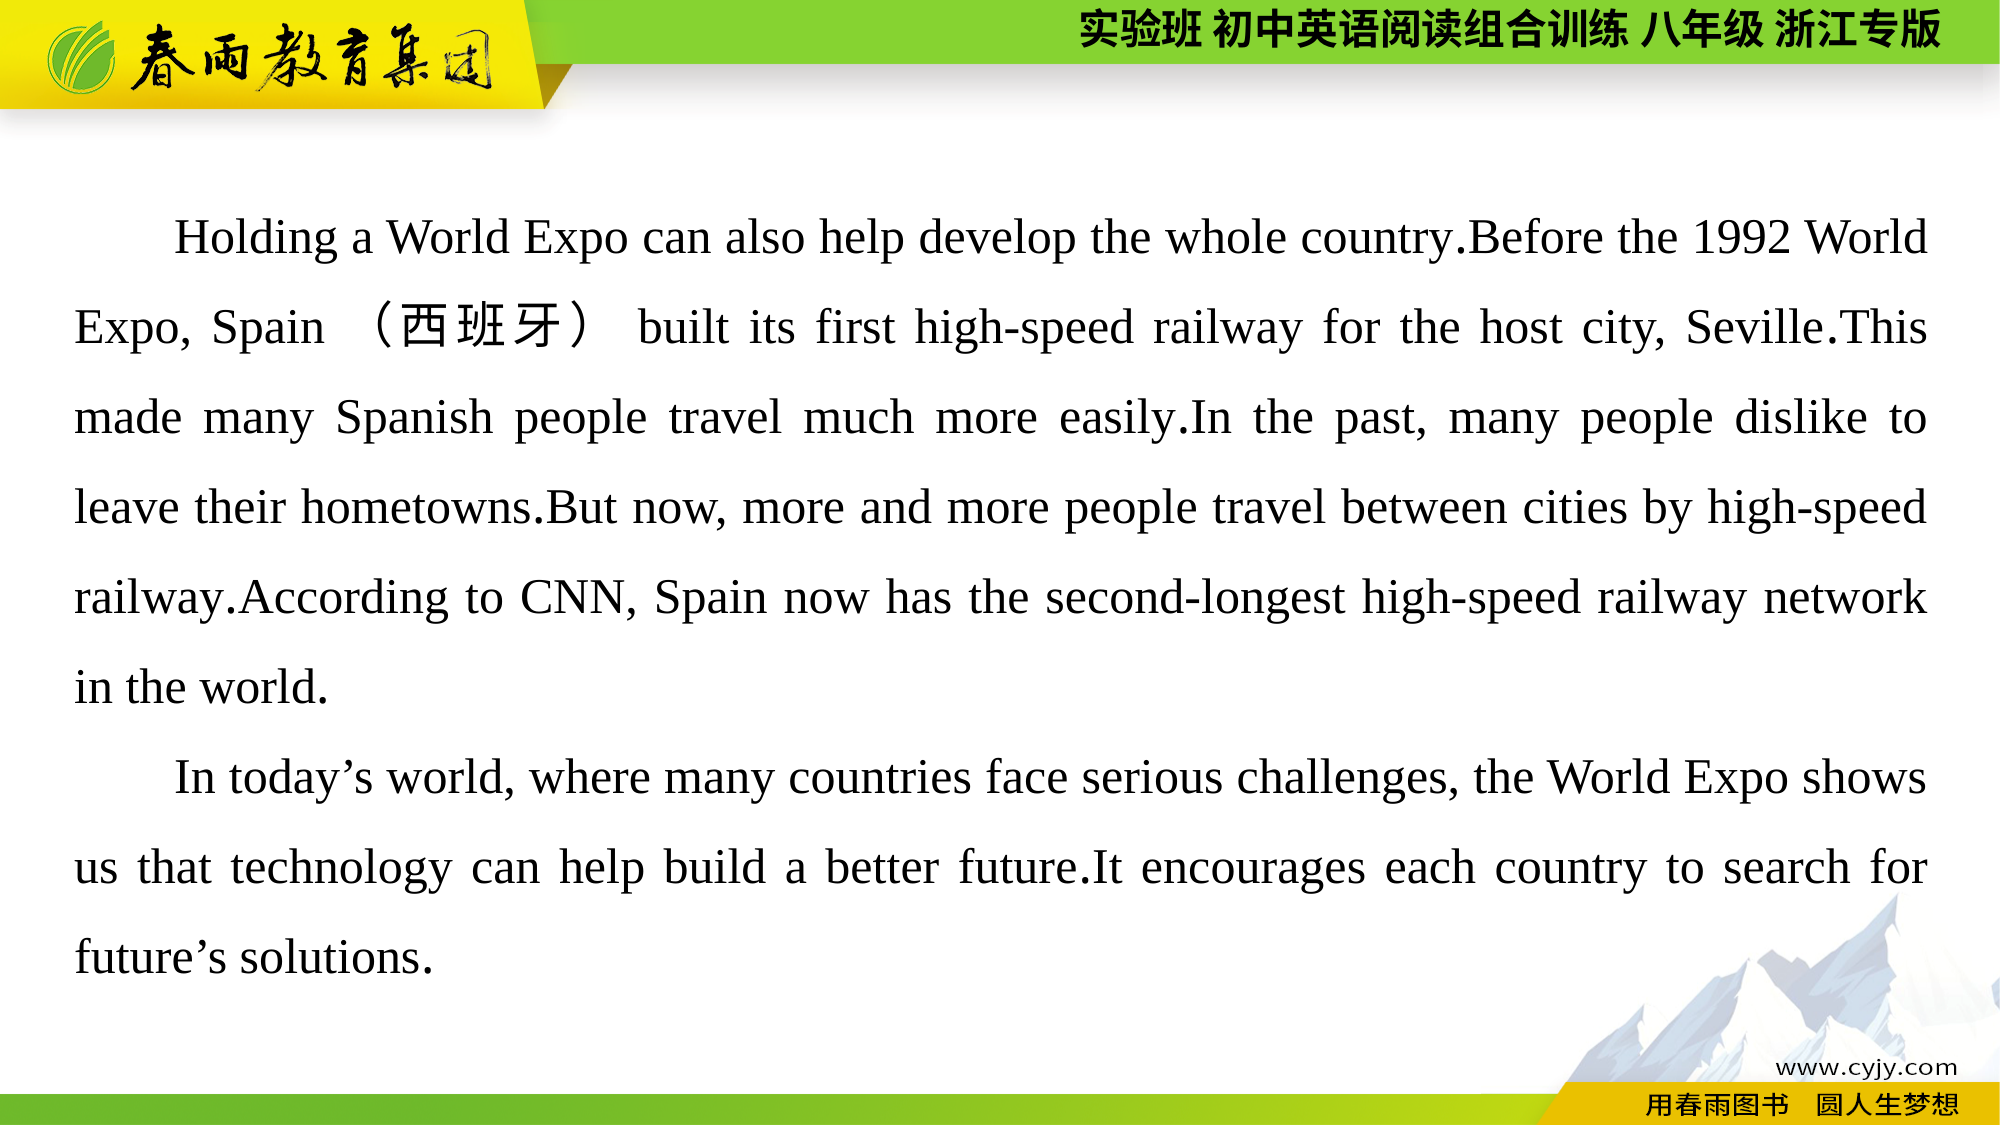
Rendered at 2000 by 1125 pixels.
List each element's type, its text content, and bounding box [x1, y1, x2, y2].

list Holding a World Expo can also help develop the whole country.Before the 1992 World Expo, Spain（西班牙）built its first high-speed railway for the host city, Seville.This made many Spanish people travel much more easily.In the past, many people dislike to leave their hometowns.But now, more and more people travel between cities by high-speed railway.According to CNN, Spain now has the second-longest high-speed railway network in the world. In today’s world, where many countries face serious challenges, the World Expo shows us that technology can help build a better future.It encourages each country to search for future’s solutions. [59, 166, 1944, 1000]
picture [0, 0, 2000, 1125]
